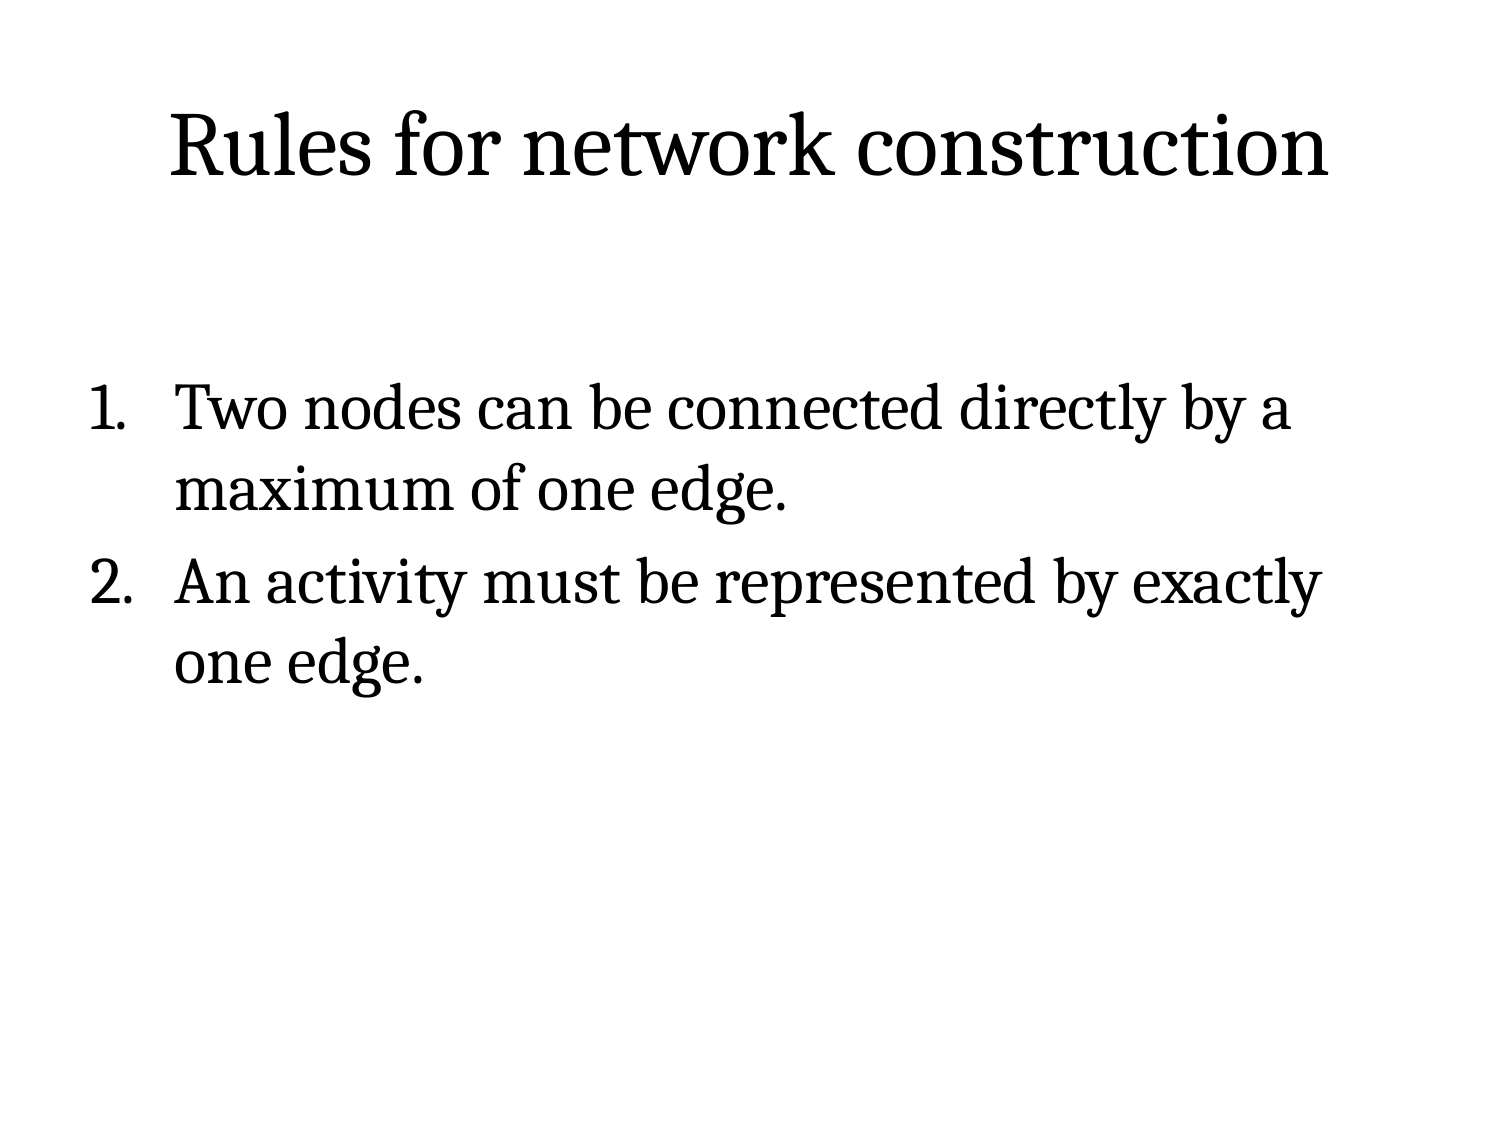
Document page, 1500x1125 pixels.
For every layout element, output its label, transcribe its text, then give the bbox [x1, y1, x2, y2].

list Two nodes can be connected directly by a maximum of one edge. An activity must be represented by exactly one edge. [75, 262, 1425, 1005]
title Rules for network construction [75, 45, 1425, 233]
